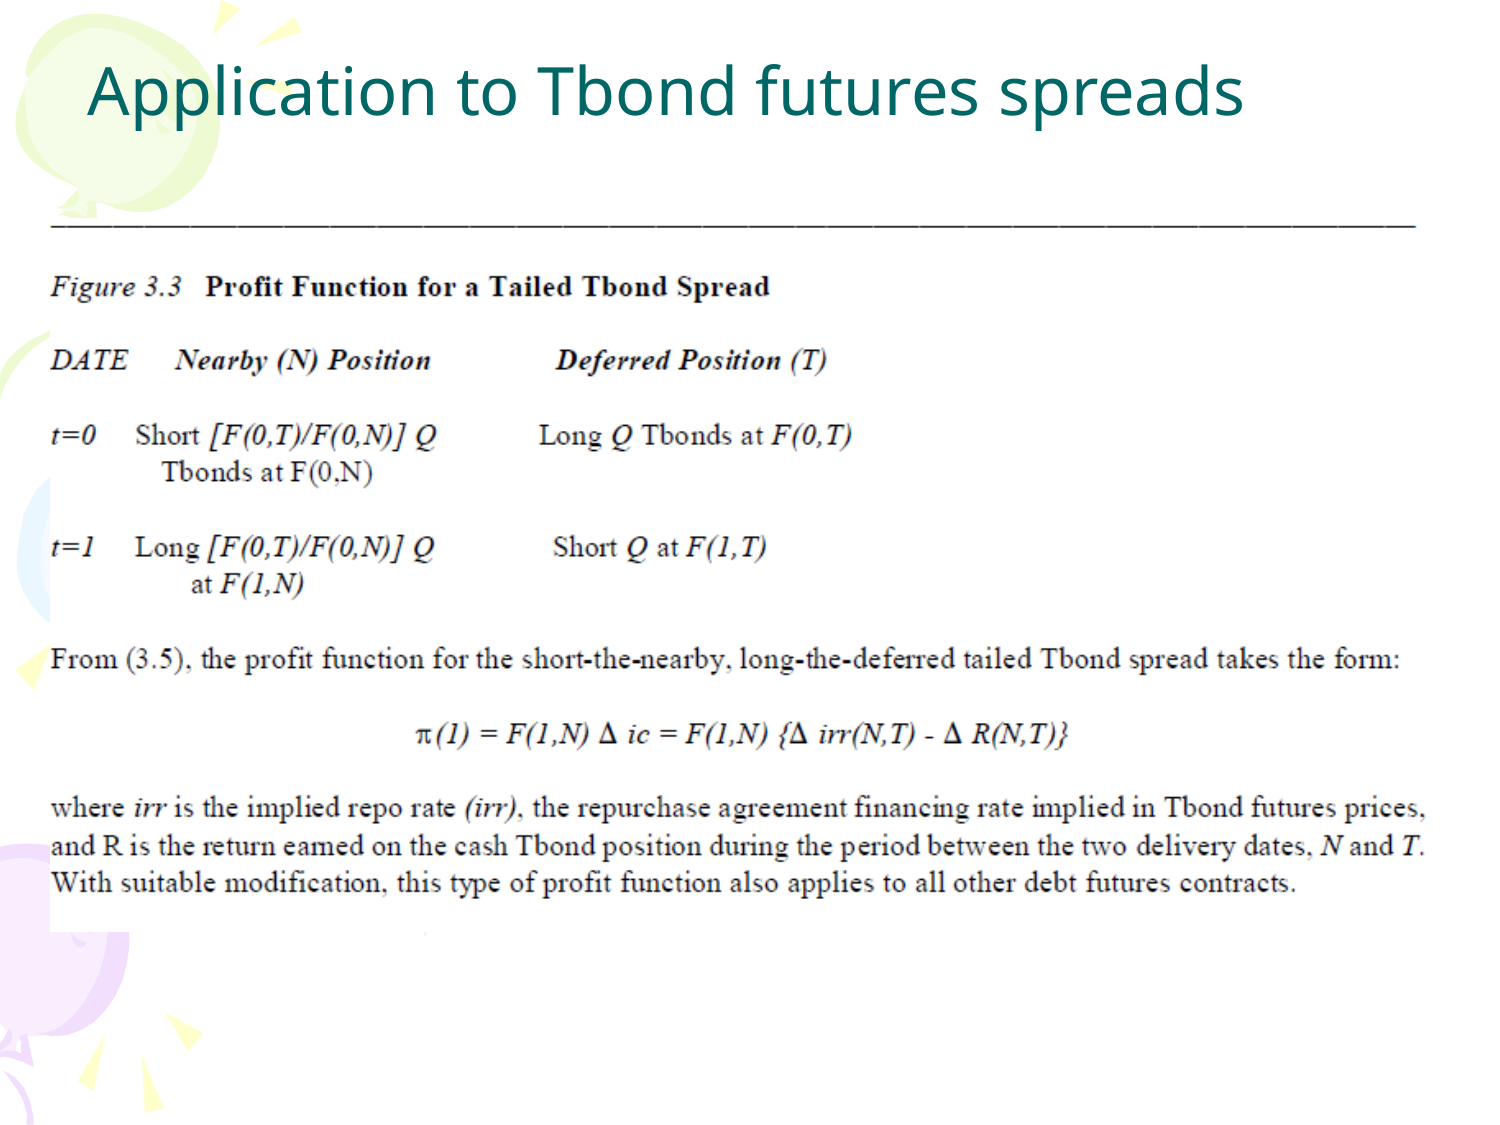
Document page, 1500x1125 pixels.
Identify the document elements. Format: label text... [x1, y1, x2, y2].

title Application to Tbond futures spreads [72, 16, 1425, 138]
picture [49, 218, 1475, 932]
